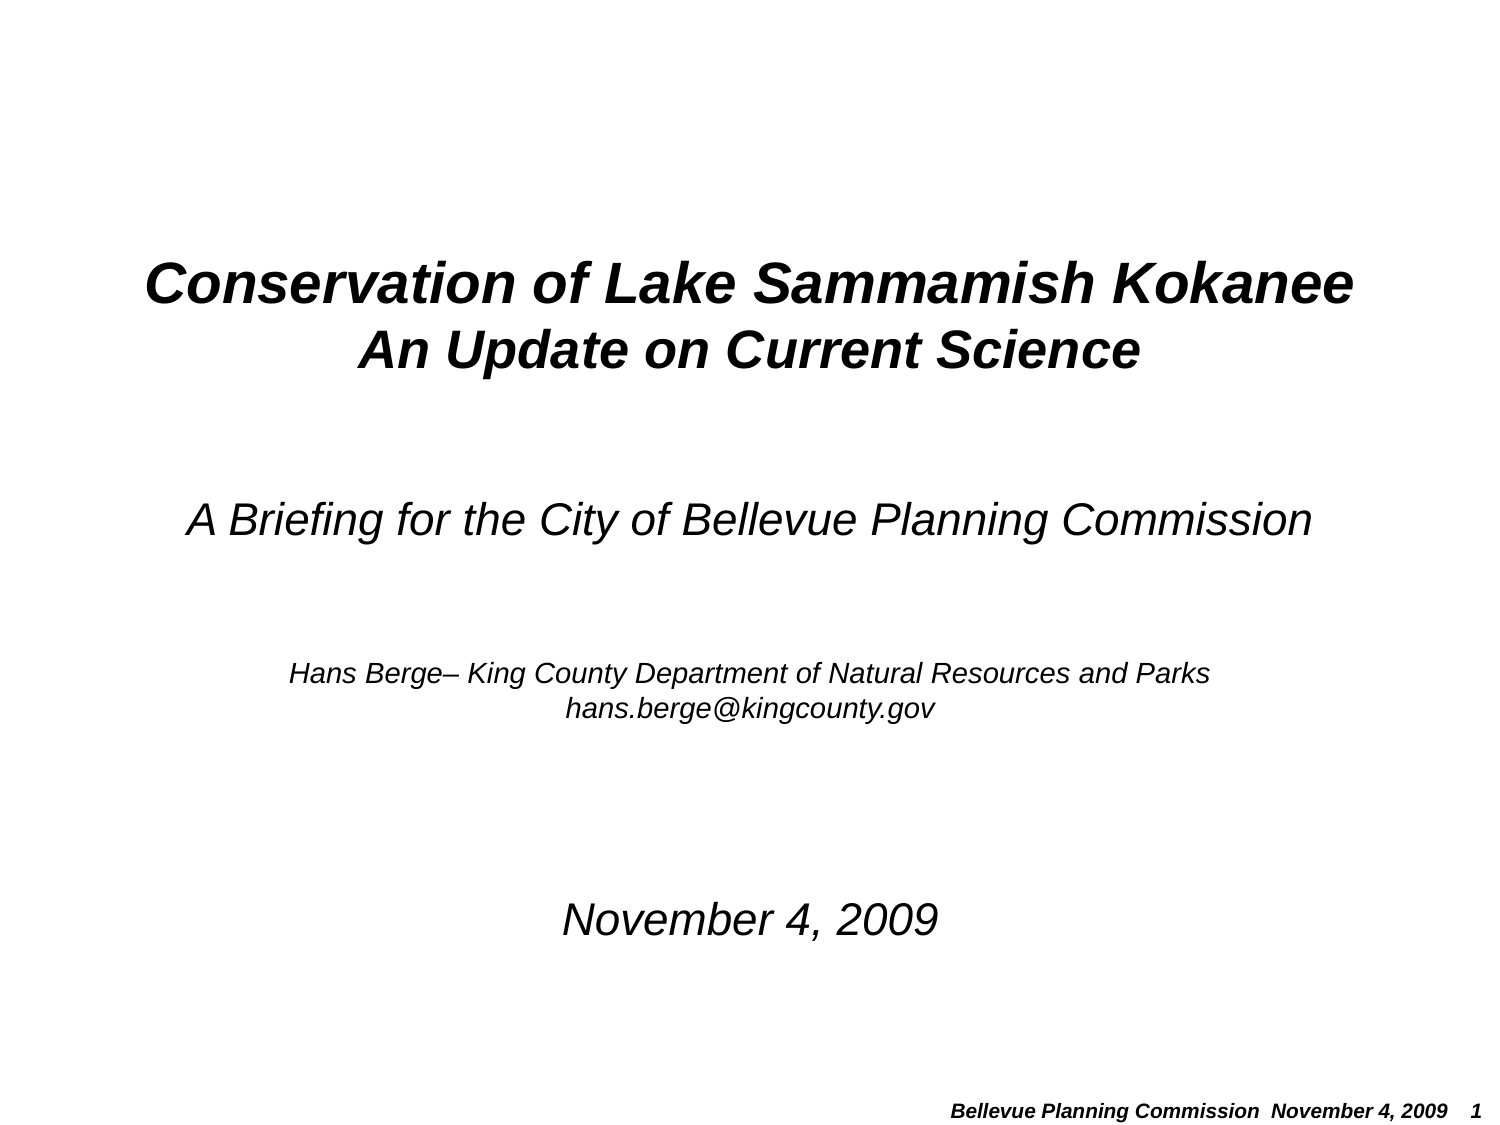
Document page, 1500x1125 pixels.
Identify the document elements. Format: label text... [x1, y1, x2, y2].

text_box [31, 0, 1469, 386]
text_box Conservation of Lake Sammamish Kokanee An Update on Current Science A Briefing for the City of Bellevue Planning Commission Hans Berge– King County Department of Natural Resources and Parks hans.berge@kingcounty.gov November 4, 2009 [122, 237, 1379, 965]
